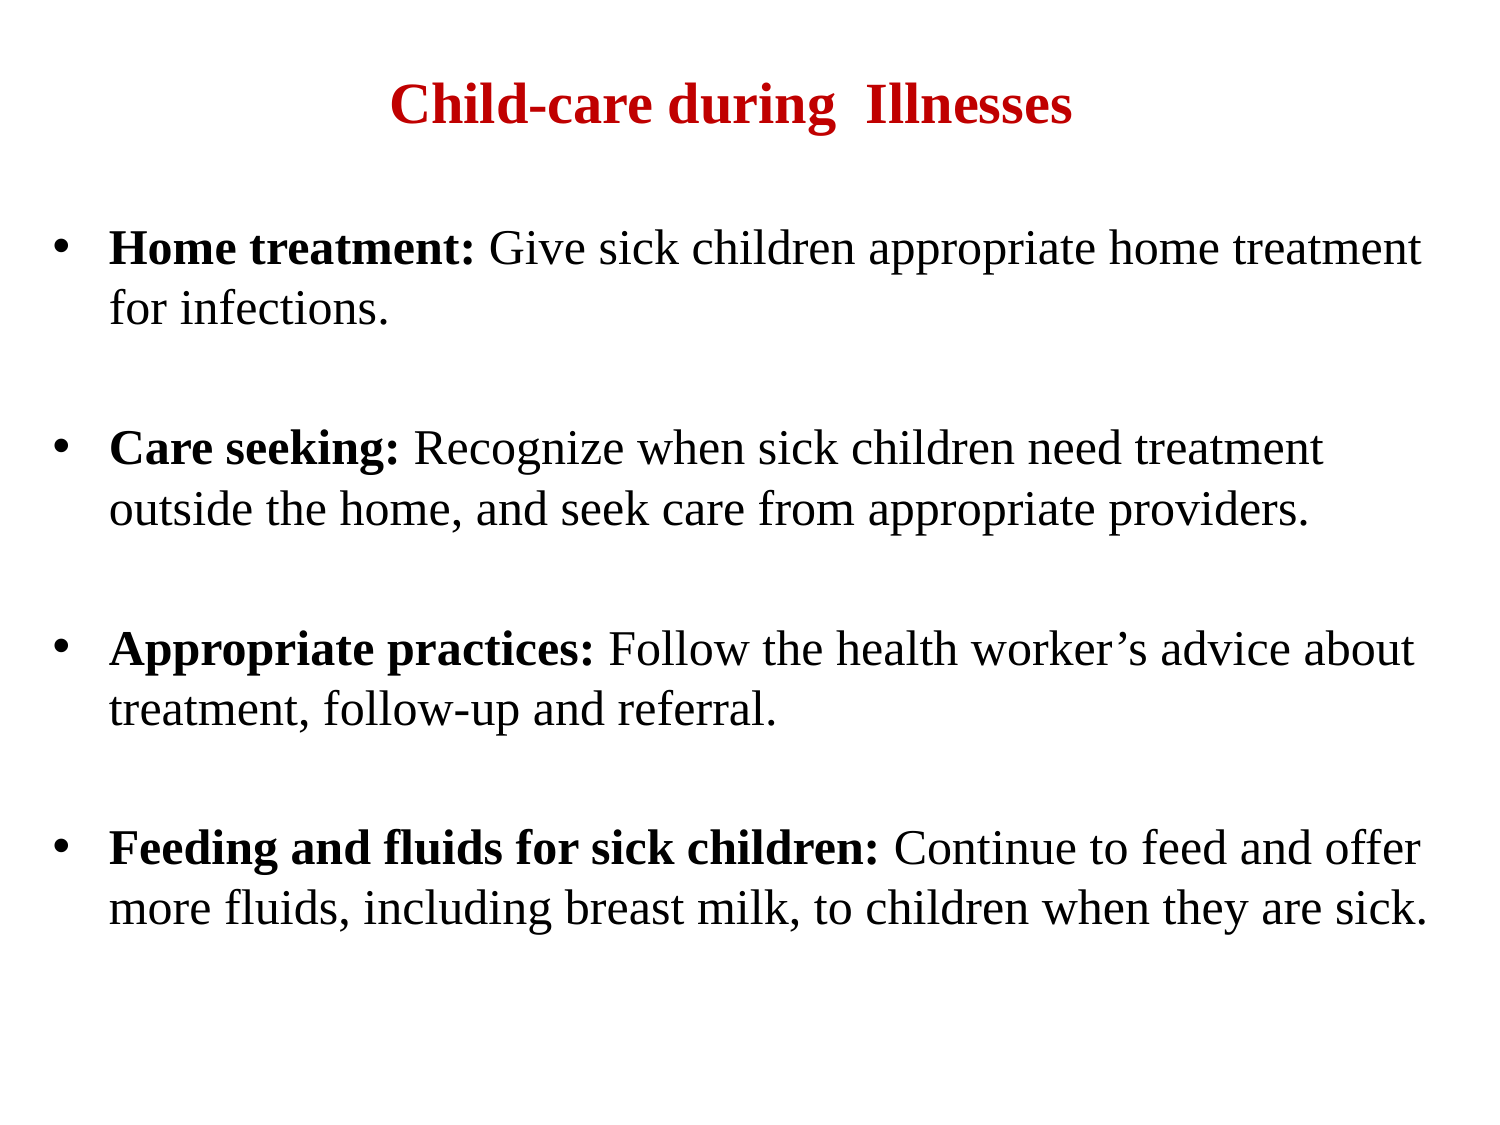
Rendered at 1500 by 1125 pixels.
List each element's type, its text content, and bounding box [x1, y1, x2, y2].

list Home treatment: Give sick children appropriate home treatment for infections. Care seeking: Recognize when sick children need treatment outside the home, and seek care from appropriate providers. Appropriate practices: Follow the health worker’s advice about treatment, follow-up and referral. Feeding and fluids for sick children: Continue to feed and offer more fluids, including breast milk, to children when they are sick. [37, 137, 1463, 1088]
title Child-care during Illnesses [0, 37, 1463, 163]
